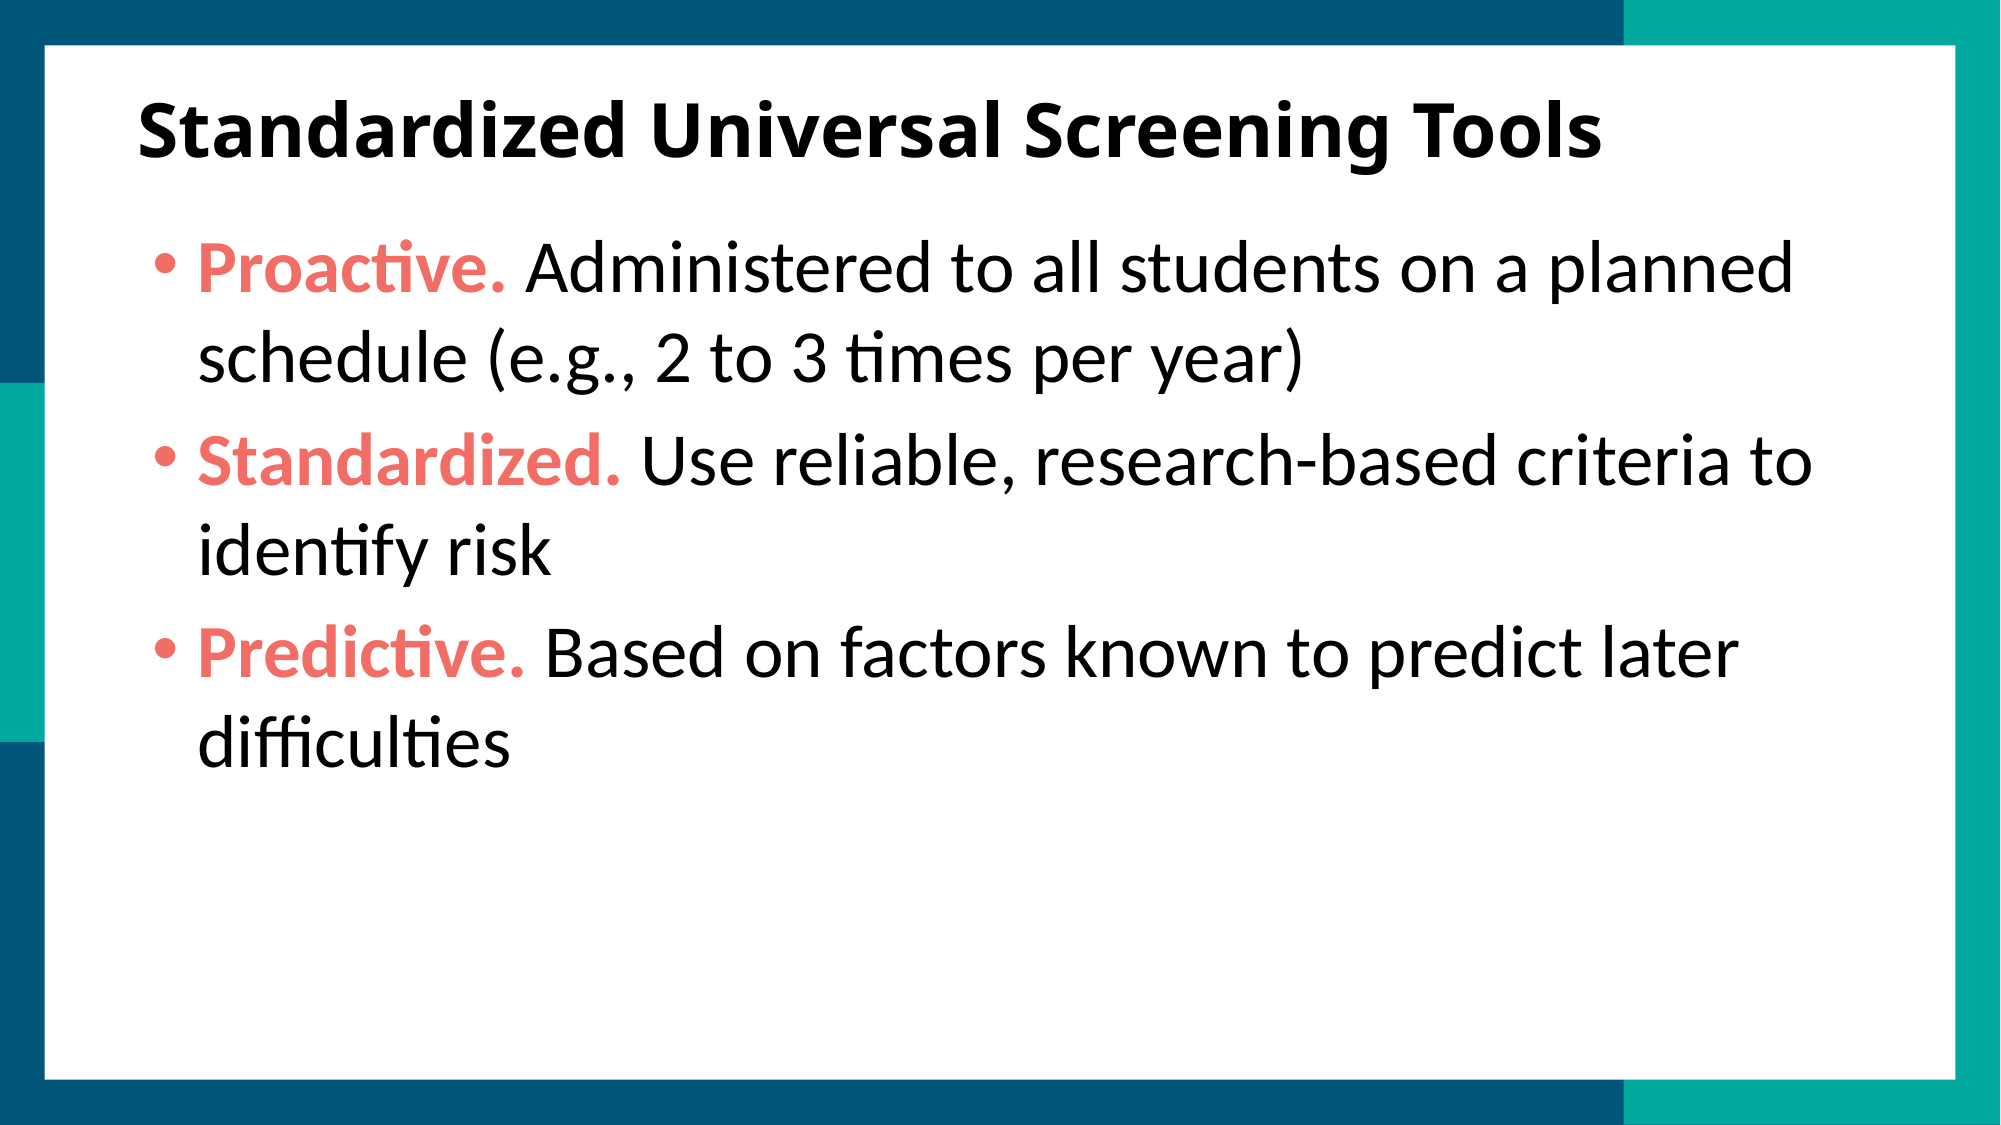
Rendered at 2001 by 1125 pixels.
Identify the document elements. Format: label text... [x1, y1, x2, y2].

list Proactive. Administered to all students on a planned schedule (e.g., 2 to 3 times per year) Standardized. Use reliable, research-based criteria to identify risk Predictive. Based on factors known to predict later difficulties [137, 217, 1863, 931]
title Standardized Universal Screening Tools [137, 59, 1863, 195]
